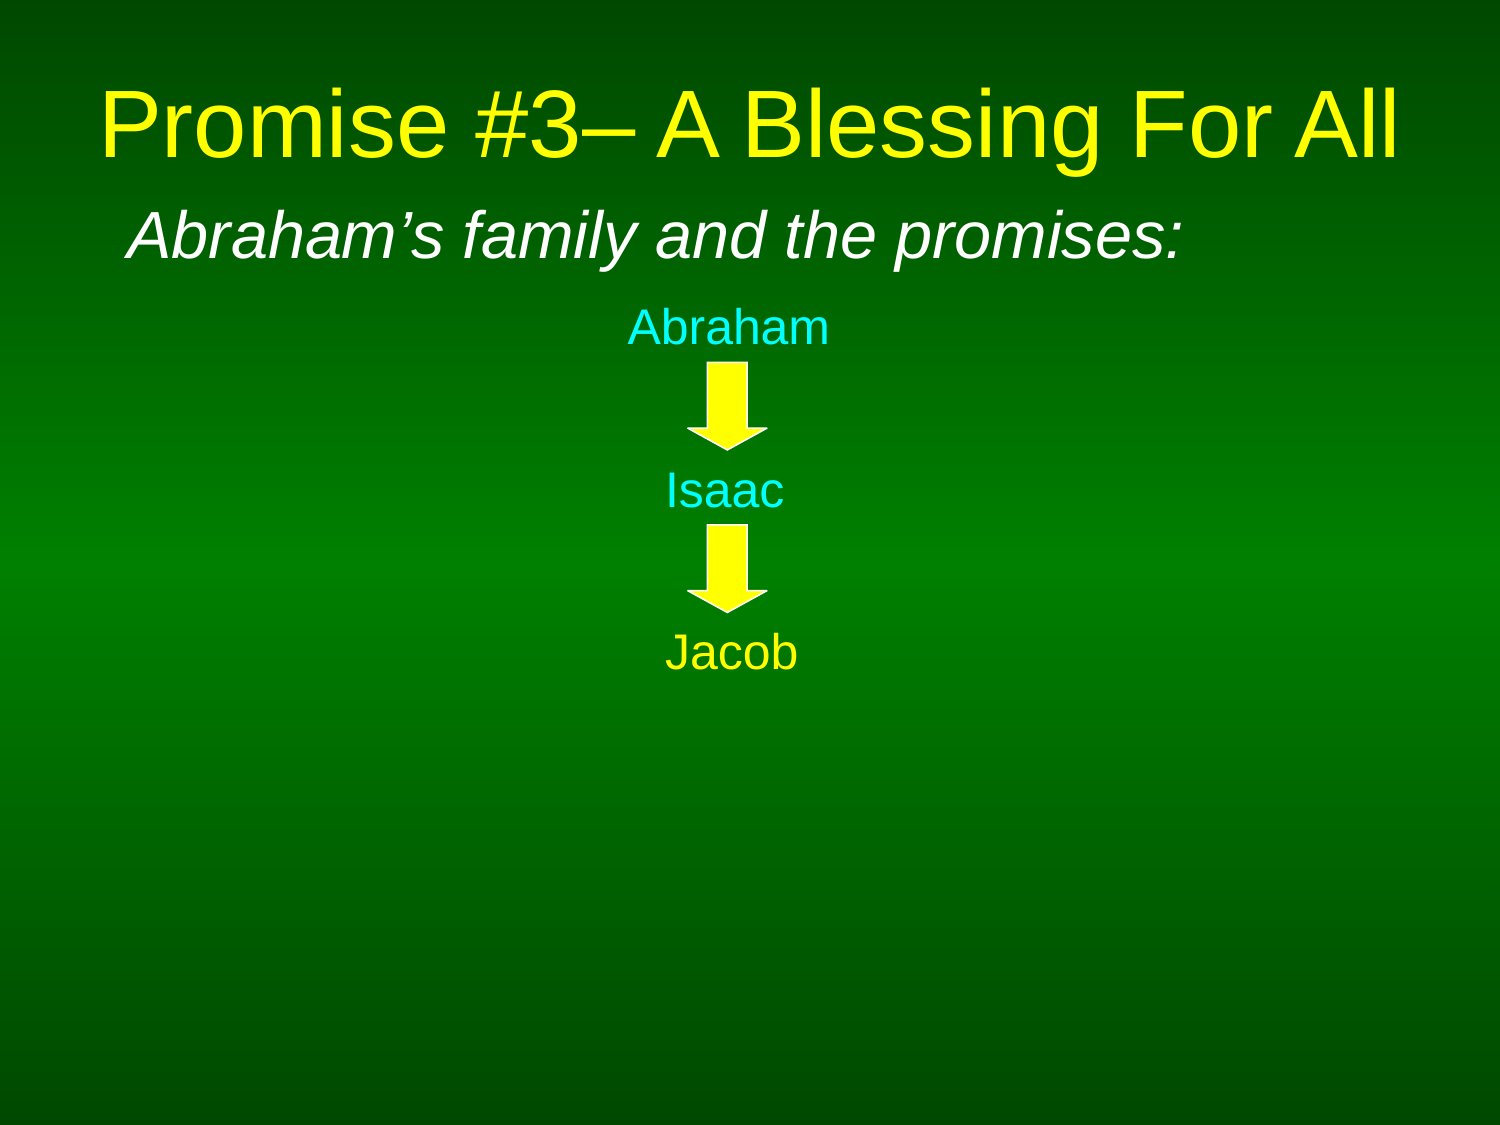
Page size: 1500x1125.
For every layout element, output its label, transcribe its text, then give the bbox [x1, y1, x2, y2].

list Abraham’s family and the promises: [112, 200, 1388, 288]
title Promise #3– A Blessing For All [37, 24, 1463, 213]
text_box Abraham [612, 287, 846, 363]
text_box [687, 524, 768, 613]
text_box Jacob [650, 612, 814, 688]
text_box [687, 362, 768, 449]
text_box Isaac [650, 449, 800, 525]
